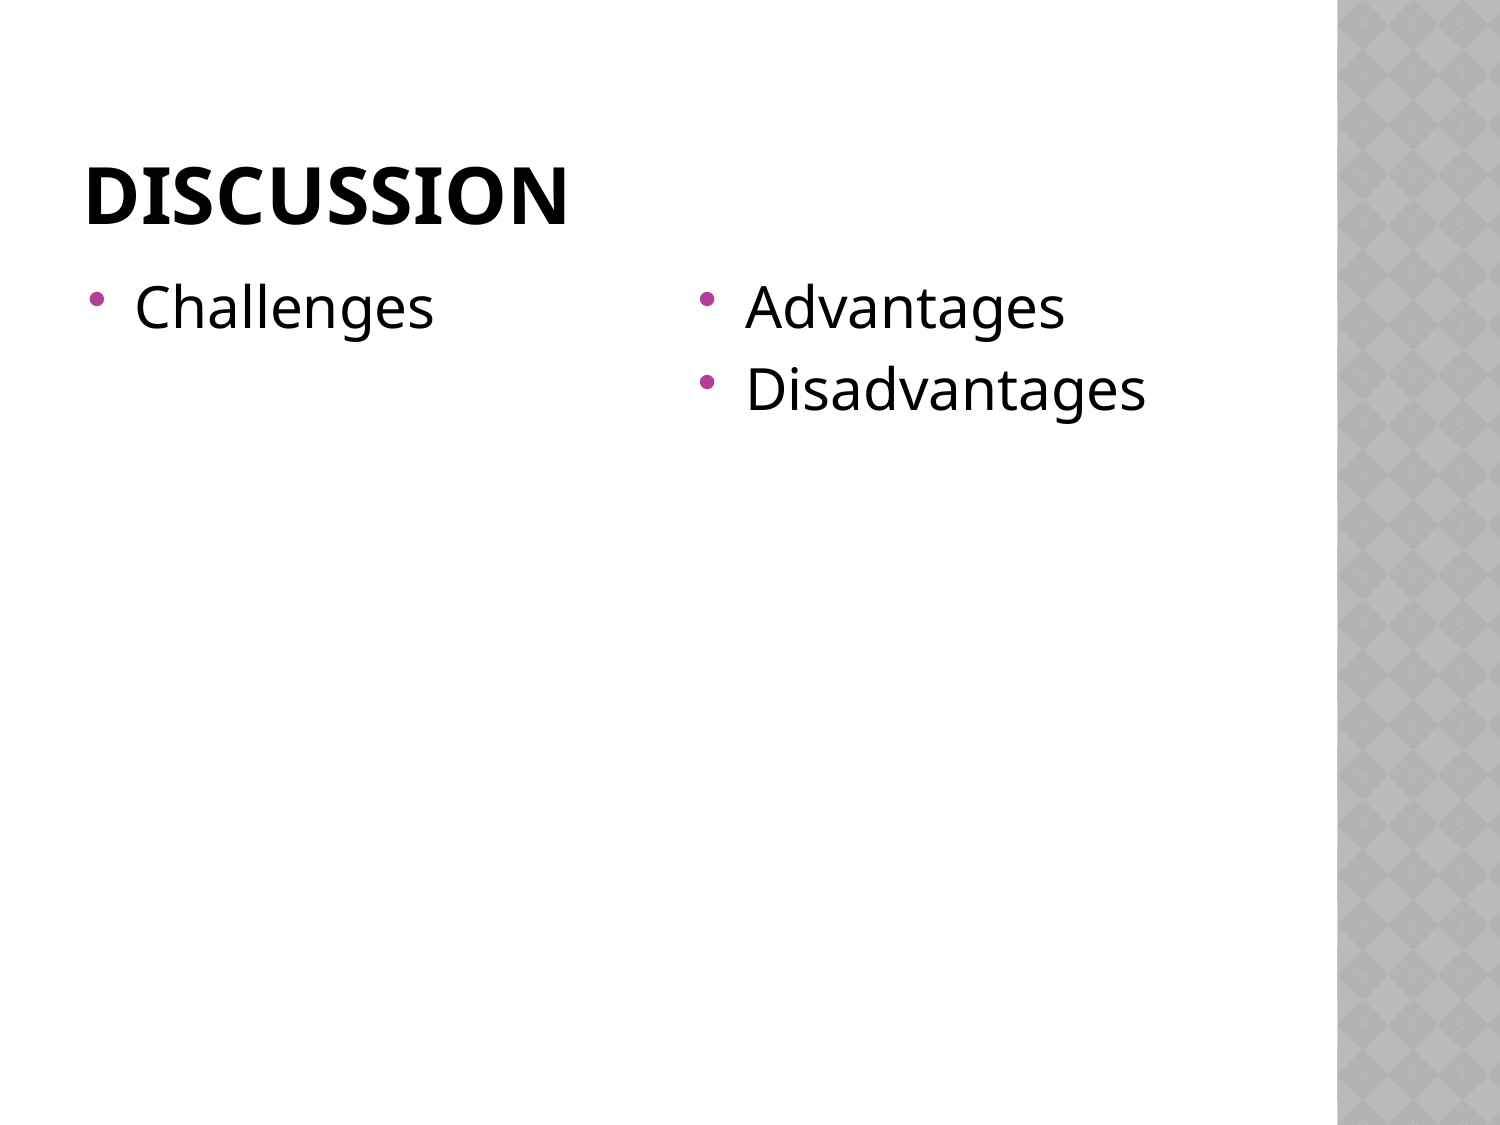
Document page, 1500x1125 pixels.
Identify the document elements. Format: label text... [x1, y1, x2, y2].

list Advantages Disadvantages [685, 262, 1263, 1005]
title Discussion [75, 52, 1263, 240]
list Challenges [75, 262, 653, 1005]
